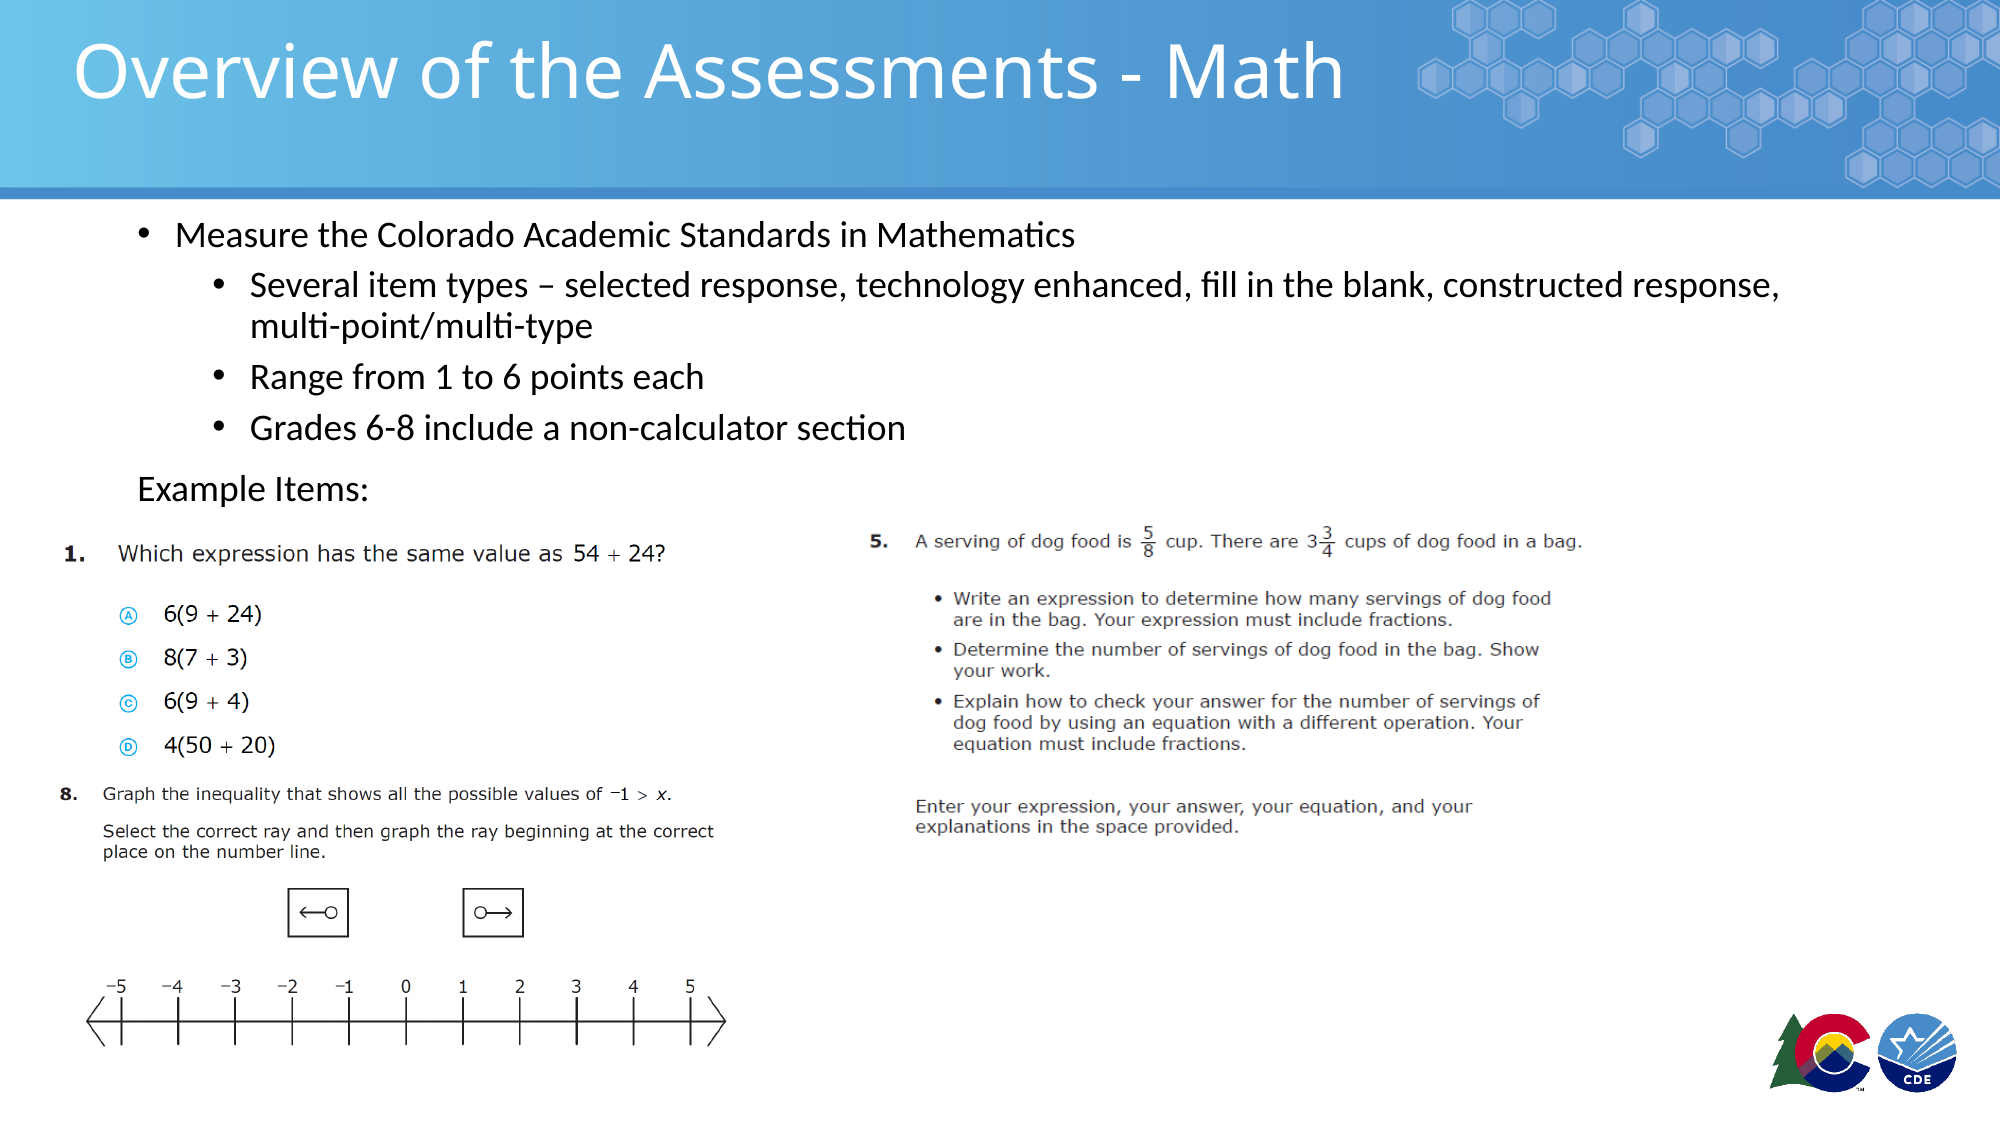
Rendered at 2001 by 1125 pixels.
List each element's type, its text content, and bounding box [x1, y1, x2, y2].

picture [0, 0, 2000, 200]
picture [1768, 1012, 1957, 1093]
picture [57, 539, 746, 1077]
picture [864, 521, 1592, 871]
list Measure the Colorado Academic Standards in Mathematics Several item types – selected response, technology enhanced, fill in the blank, constructed response, multi-point/multi-type Range from 1 to 6 points each Grades 6-8 include a non-calculator section Example Items: [137, 214, 1863, 929]
title Overview of the Assessments - Math [72, 33, 1396, 182]
